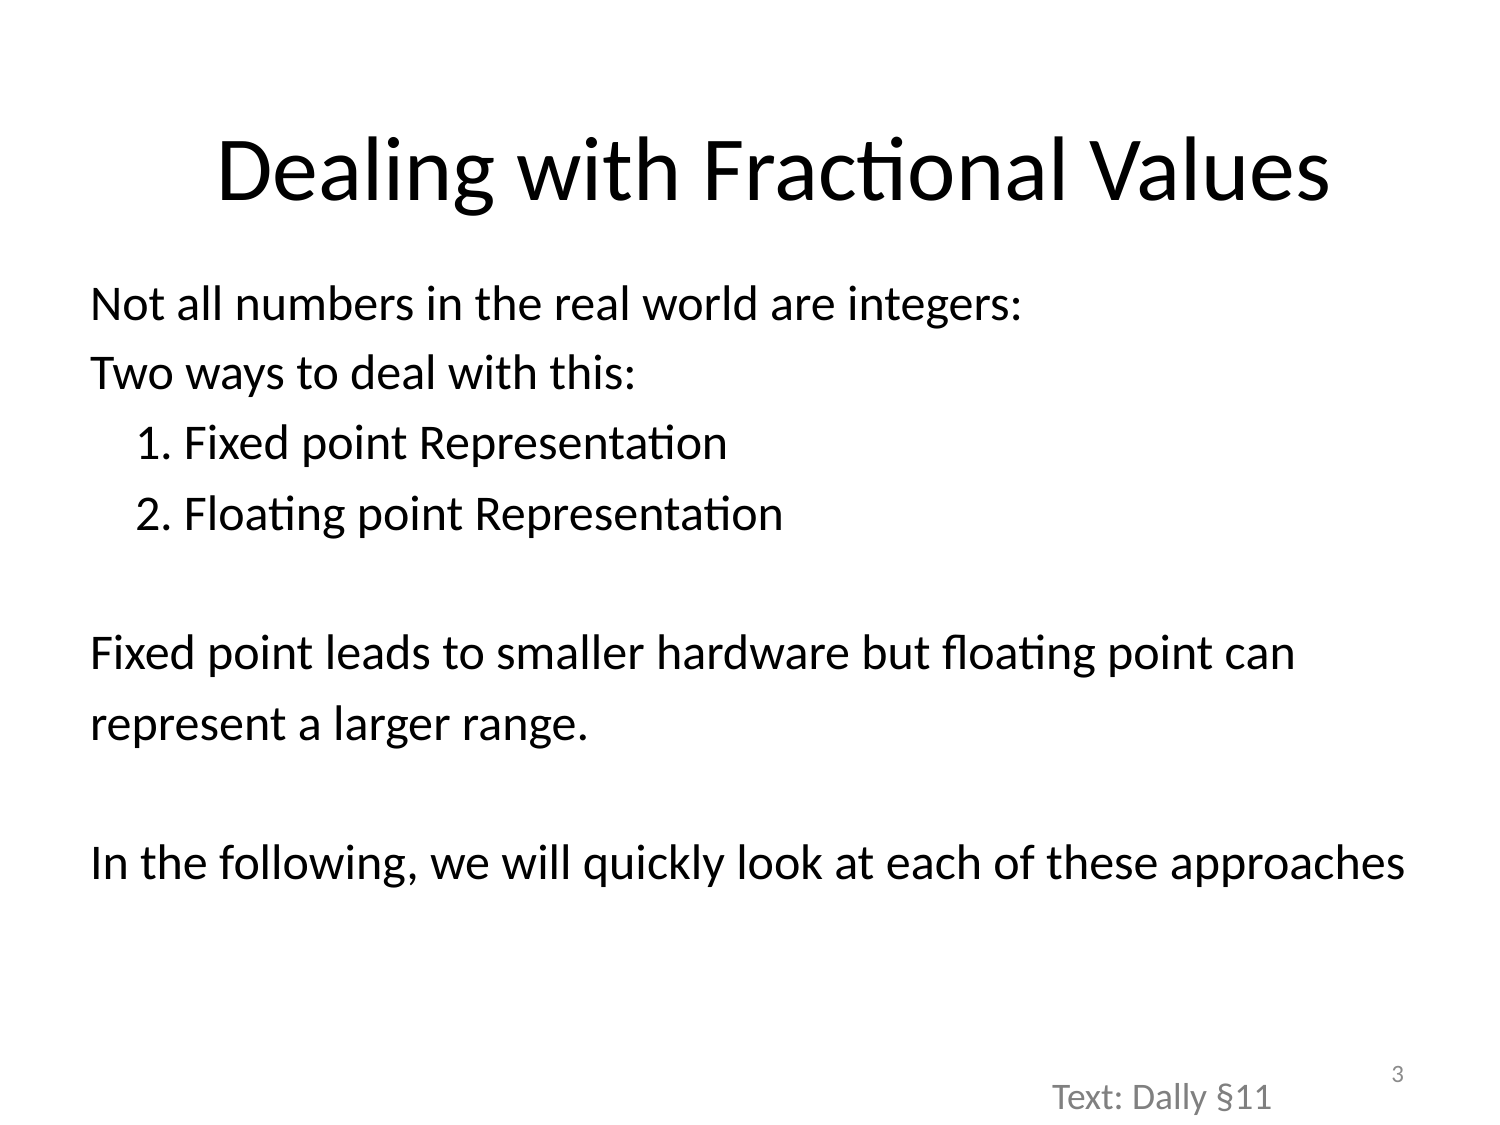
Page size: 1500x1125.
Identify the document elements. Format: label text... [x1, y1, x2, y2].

list Not all numbers in the real world are integers: Two ways to deal with this: 1. Fixed point Representation 2. Floating point Representation Fixed point leads to smaller hardware but floating point can represent a larger range. In the following, we will quickly look at each of these approaches [75, 262, 1425, 1005]
text_box Dealing with Fractional Values [99, 70, 1450, 258]
slide_number 3 [1074, 1042, 1425, 1103]
text_box Text: Dally §11 [1037, 1064, 1350, 1125]
